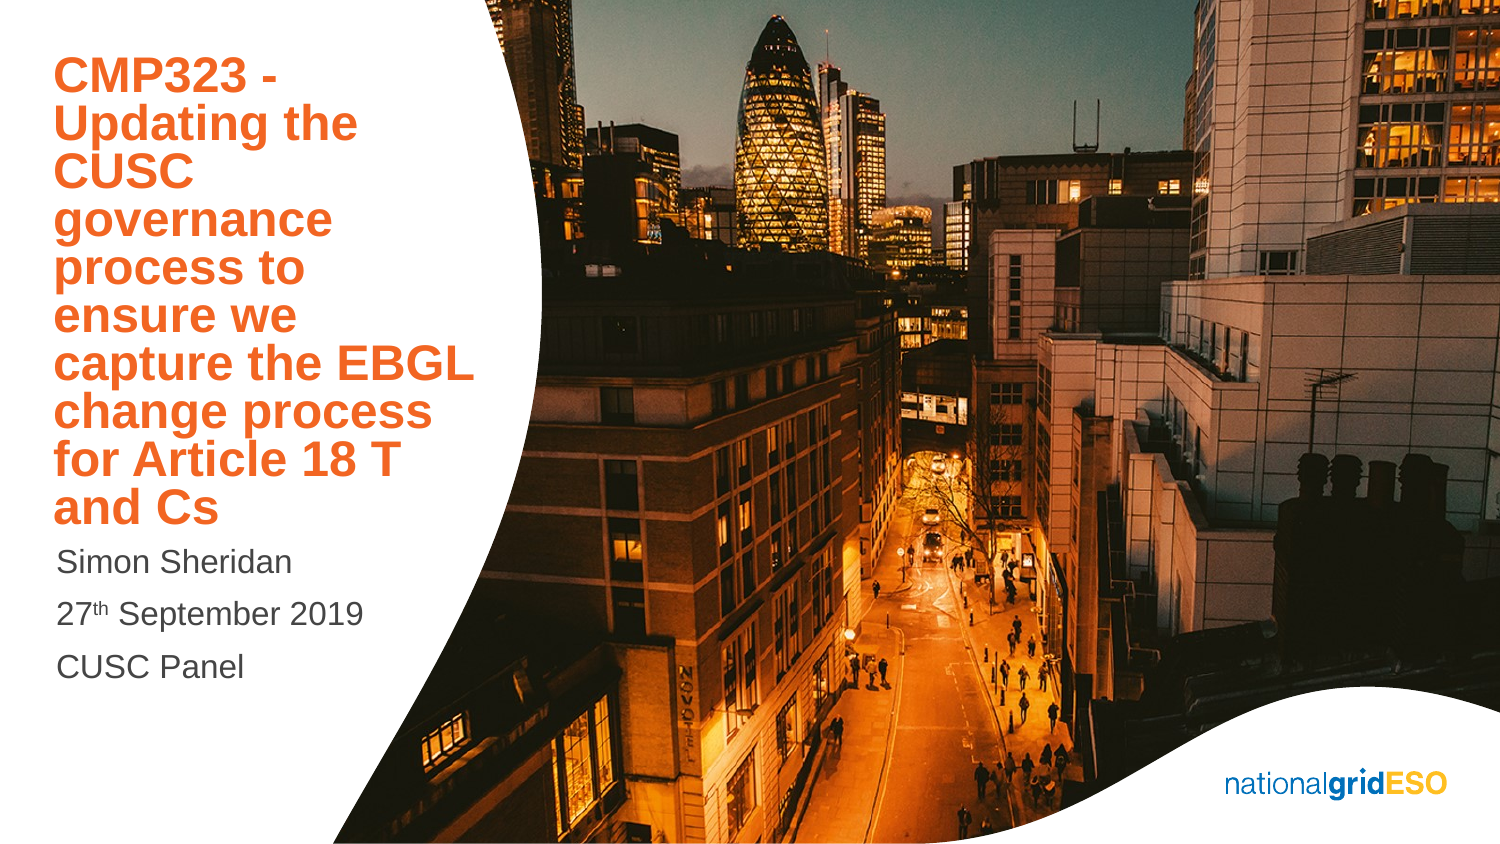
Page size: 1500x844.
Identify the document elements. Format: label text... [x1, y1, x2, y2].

picture [332, 0, 1500, 844]
list Simon Sheridan 27th September 2019 CUSC Panel [55, 540, 327, 687]
title CMP323 - Updating the CUSC governance process to ensure we capture the EBGL change process for Article 18 T and Cs [53, 54, 327, 233]
